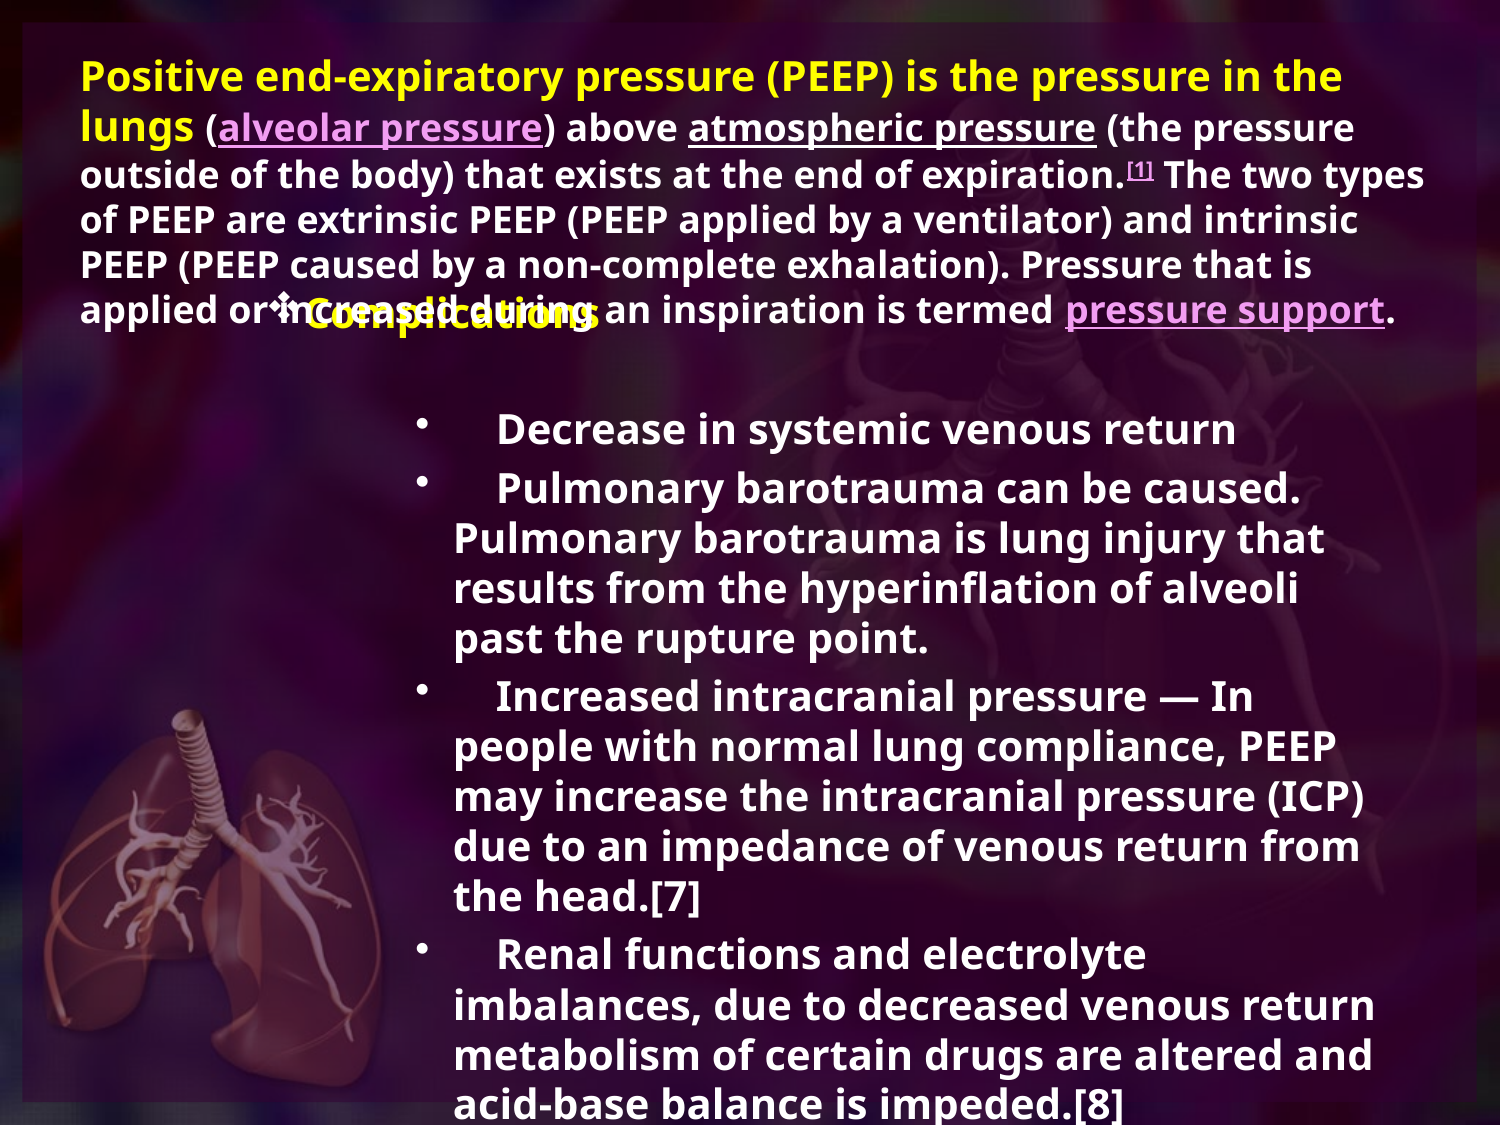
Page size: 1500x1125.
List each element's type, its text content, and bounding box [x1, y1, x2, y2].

picture [0, 0, 1500, 1125]
text_box Positive end-expiratory pressure (PEEP) is the pressure in the lungs (alveolar pressure) above atmospheric pressure (the pressure outside of the body) that exists at the end of expiration.[1] The two types of PEEP are extrinsic PEEP (PEEP applied by a ventilator) and intrinsic PEEP (PEEP caused by a non-complete exhalation). Pressure that is applied or increased during an inspiration is termed pressure support. [64, 42, 1447, 345]
list Complications Decrease in systemic venous return Pulmonary barotrauma can be caused. Pulmonary barotrauma is lung injury that results from the hyperinflation of alveoli past the rupture point. Increased intracranial pressure — In people with normal lung compliance, PEEP may increase the intracranial pressure (ICP) due to an impedance of venous return from the head.[7] Renal functions and electrolyte imbalances, due to decreased venous return metabolism of certain drugs are altered and acid-base balance is impeded.[8] [100, 345, 1399, 563]
